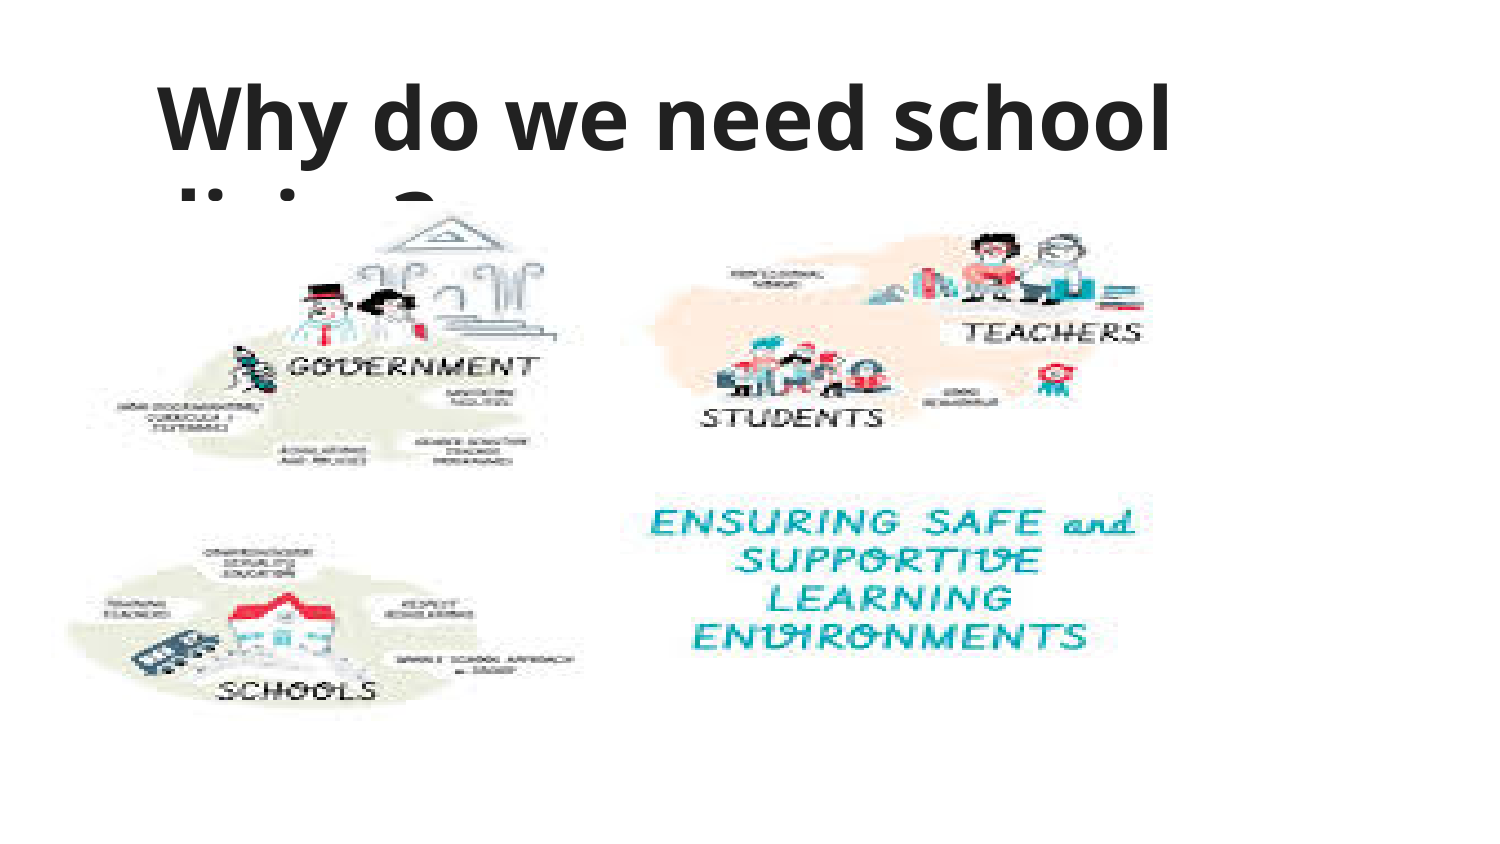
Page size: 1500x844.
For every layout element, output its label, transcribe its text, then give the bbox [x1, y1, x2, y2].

title Why do we need school policies? [51, 48, 1449, 180]
picture [50, 201, 1168, 721]
